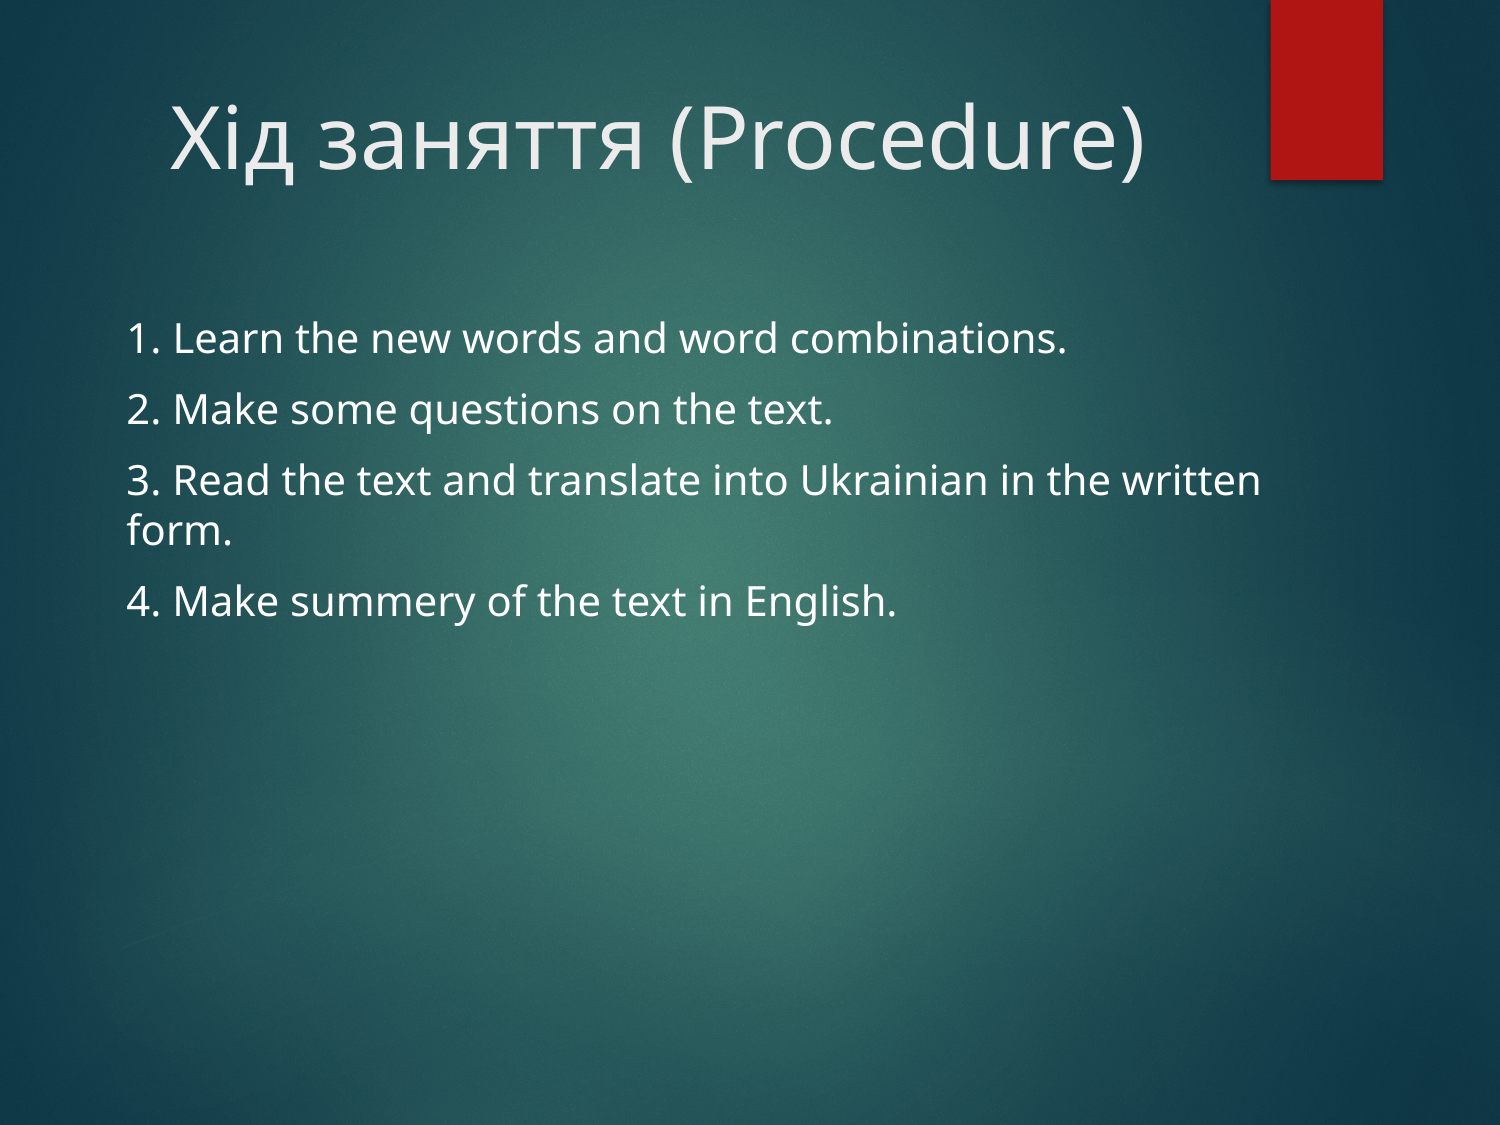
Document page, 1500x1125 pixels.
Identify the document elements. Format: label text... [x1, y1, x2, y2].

title Хід заняття (Procedure) [79, 74, 1237, 304]
list 1. Learn the new words and word combinations. 2. Make some questions on the text. 3. Read the text and translate into Ukrainian in the written form. 4. Make summery of the text in English. [105, 304, 1331, 1048]
